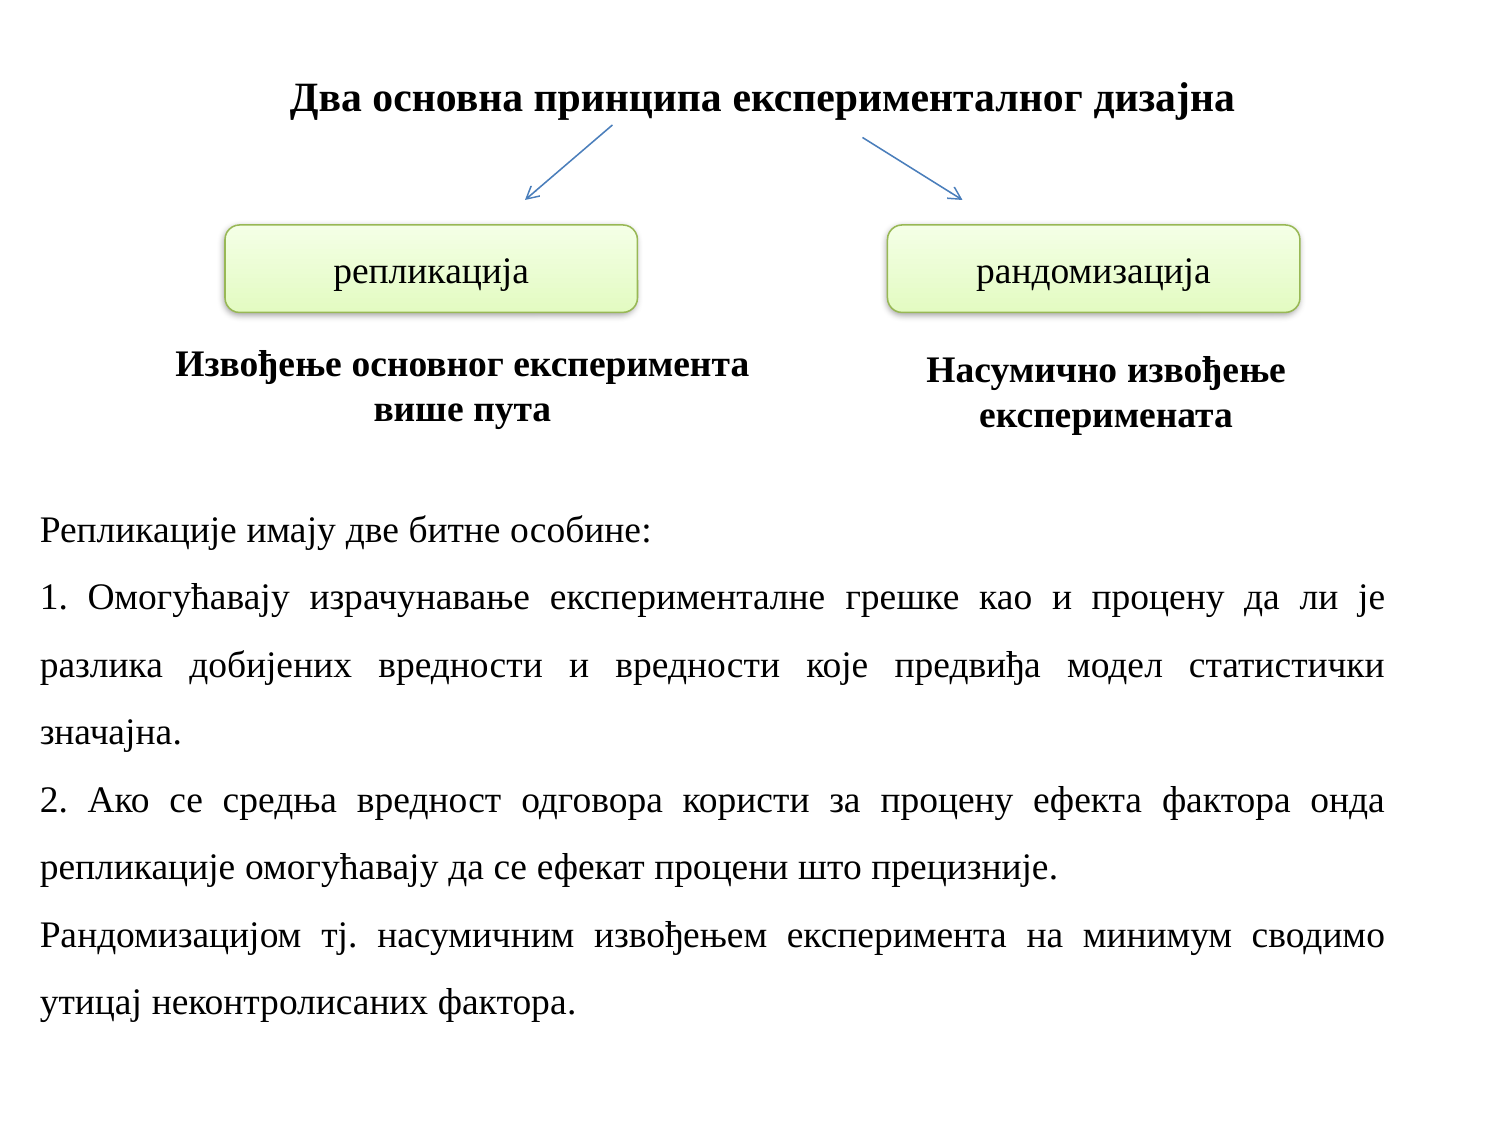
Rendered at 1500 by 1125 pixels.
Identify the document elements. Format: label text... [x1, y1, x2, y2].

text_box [862, 137, 963, 201]
text_box репликација [224, 224, 639, 314]
text_box Репликације имају две битне особине: 1. Омогућавају израчунавање експерименталне грешке као и процену да ли је разлика добијених вредности и вредности које предвиђа модел статистички значајна. 2. Ако се средња вредност одговора користи за процену ефекта фактора онда репликације омогућавају да се ефекат процени што прецизније. Рандомизацијом тј. насумичним извођењем експеримента на минимум сводимо утицај неконтролисаних фактора. [24, 474, 1400, 1030]
text_box Насумично извођење експеримената [799, 337, 1413, 443]
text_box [524, 124, 613, 201]
text_box Извођење основног експеримента више пута [87, 331, 838, 437]
text_box рандомизација [886, 224, 1301, 314]
list Два основна принципа експерименталног дизајна [87, 62, 1438, 805]
